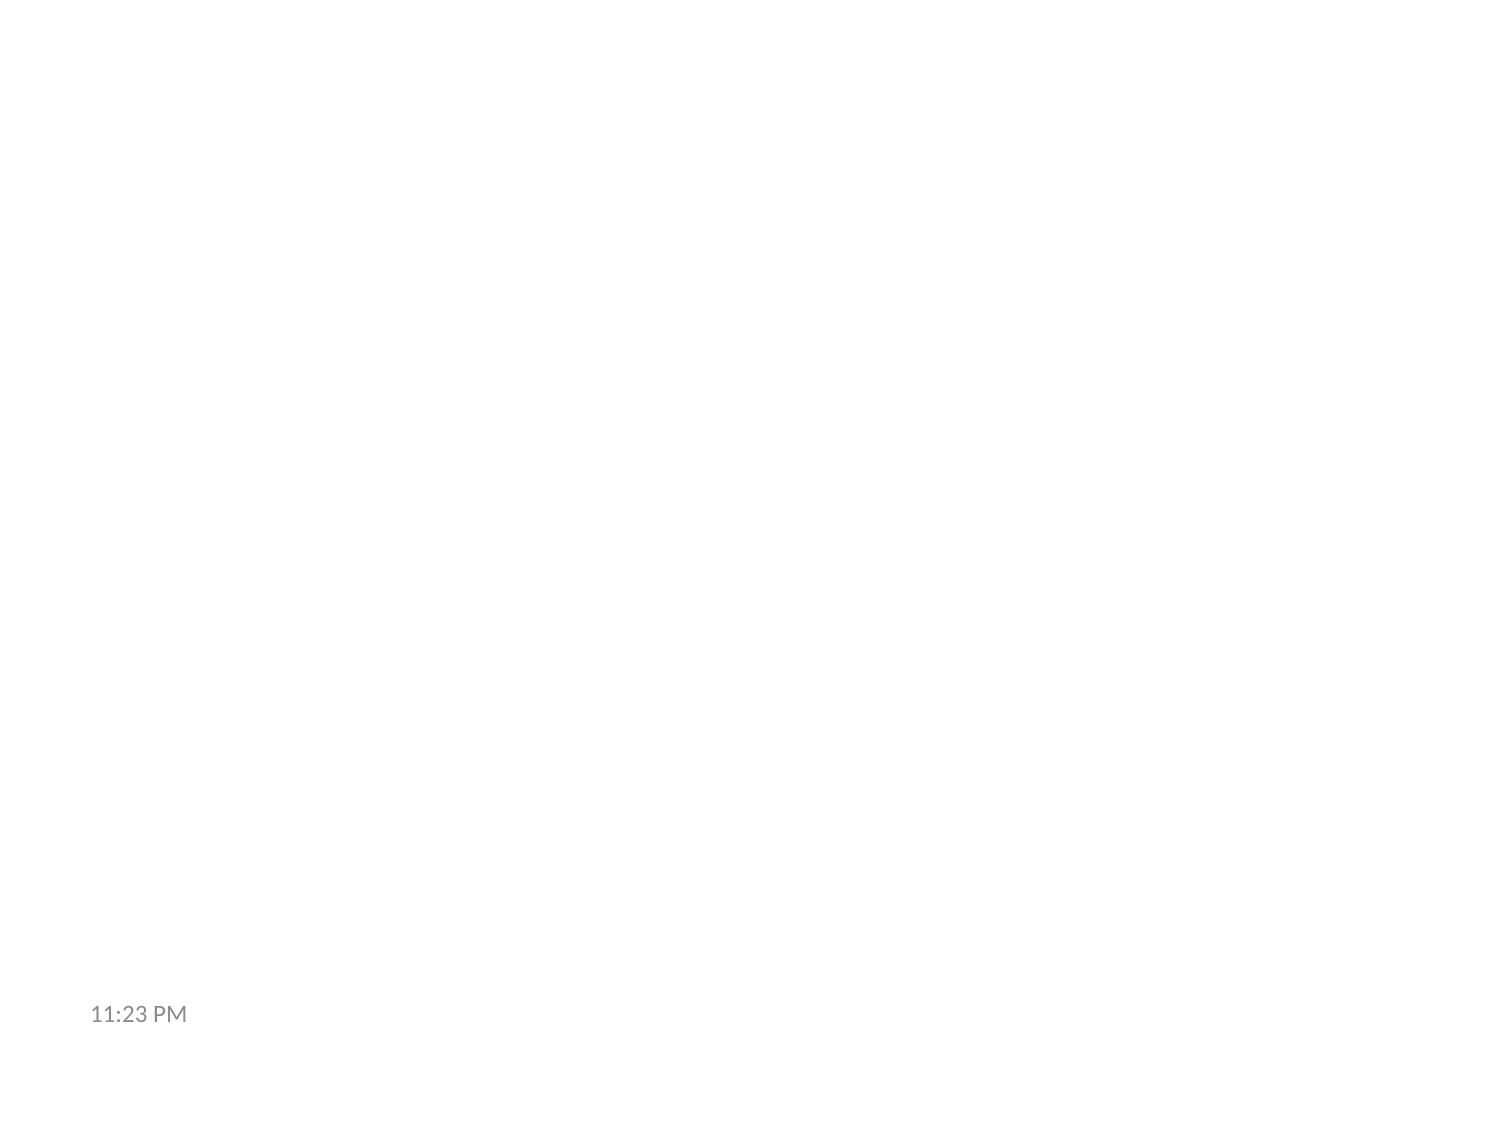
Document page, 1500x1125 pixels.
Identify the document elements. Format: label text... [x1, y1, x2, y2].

text_box 3:35 PM [75, 982, 425, 1043]
